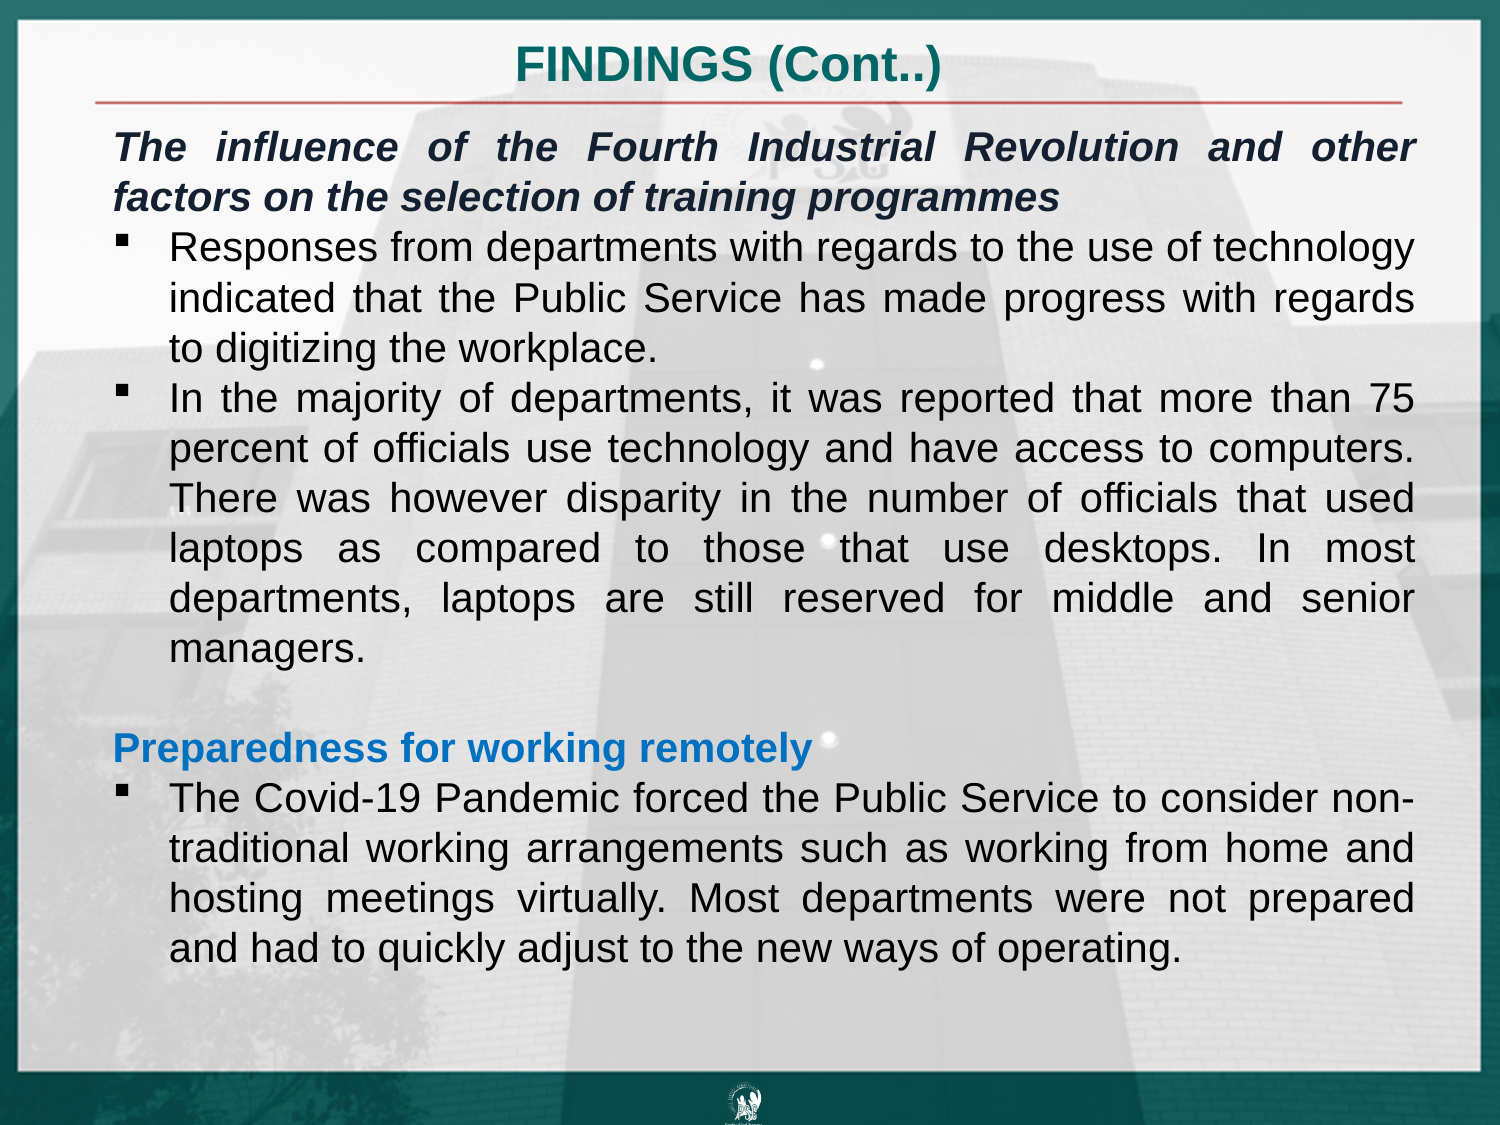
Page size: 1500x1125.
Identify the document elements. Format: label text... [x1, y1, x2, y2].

text_box FINDINGS (Cont..) [88, 16, 1402, 101]
slide_number 24 [1080, 1012, 1431, 1073]
picture [0, 0, 1500, 1125]
text_box The influence of the Fourth Industrial Revolution and other factors on the selection of training programmes Responses from departments with regards to the use of technology indicated that the Public Service has made progress with regards to digitizing the workplace. In the majority of departments, it was reported that more than 75 percent of officials use technology and have access to computers. There was however disparity in the number of officials that used laptops as compared to those that use desktops. In most departments, laptops are still reserved for middle and senior managers. Preparedness for working remotely The Covid-19 Pandemic forced the Public Service to consider non-traditional working arrangements such as working from home and hosting meetings virtually. Most departments were not prepared and had to quickly adjust to the new ways of operating. [88, 112, 1431, 1028]
